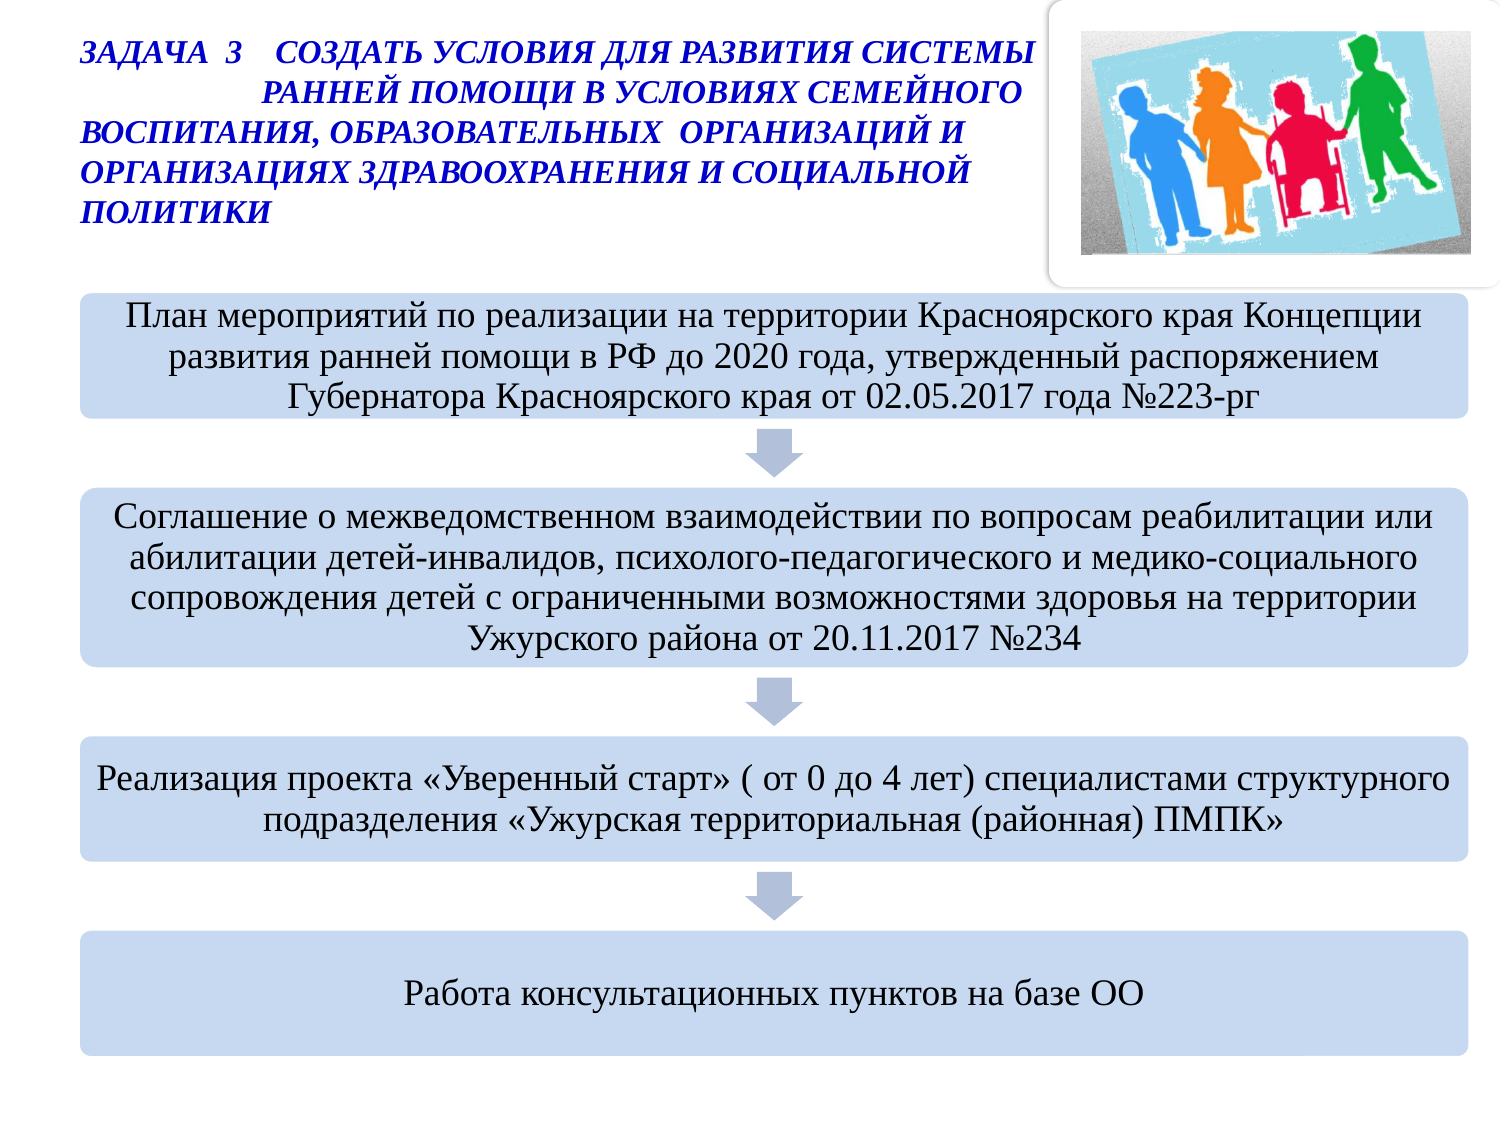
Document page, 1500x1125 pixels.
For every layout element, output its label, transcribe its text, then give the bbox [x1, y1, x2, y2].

title ЗАДАЧА 3 СОЗДАТЬ УСЛОВИЯ ДЛЯ РАЗВИТИЯ СИСТЕМЫ РАННЕЙ ПОМОЩИ В УСЛОВИЯХ СЕМЕЙНОГО ВОСПИТАНИЯ, ОБРАЗОВАТЕЛЬНЫХ ОРГАНИЗАЦИЙ И ОРГАНИЗАЦИЯХ ЗДРАВООХРАНЕНИЯ И СОЦИАЛЬНОЙ ПОЛИТИКИ [64, 160, 1044, 220]
picture [1080, 30, 1471, 256]
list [77, 290, 1471, 1059]
